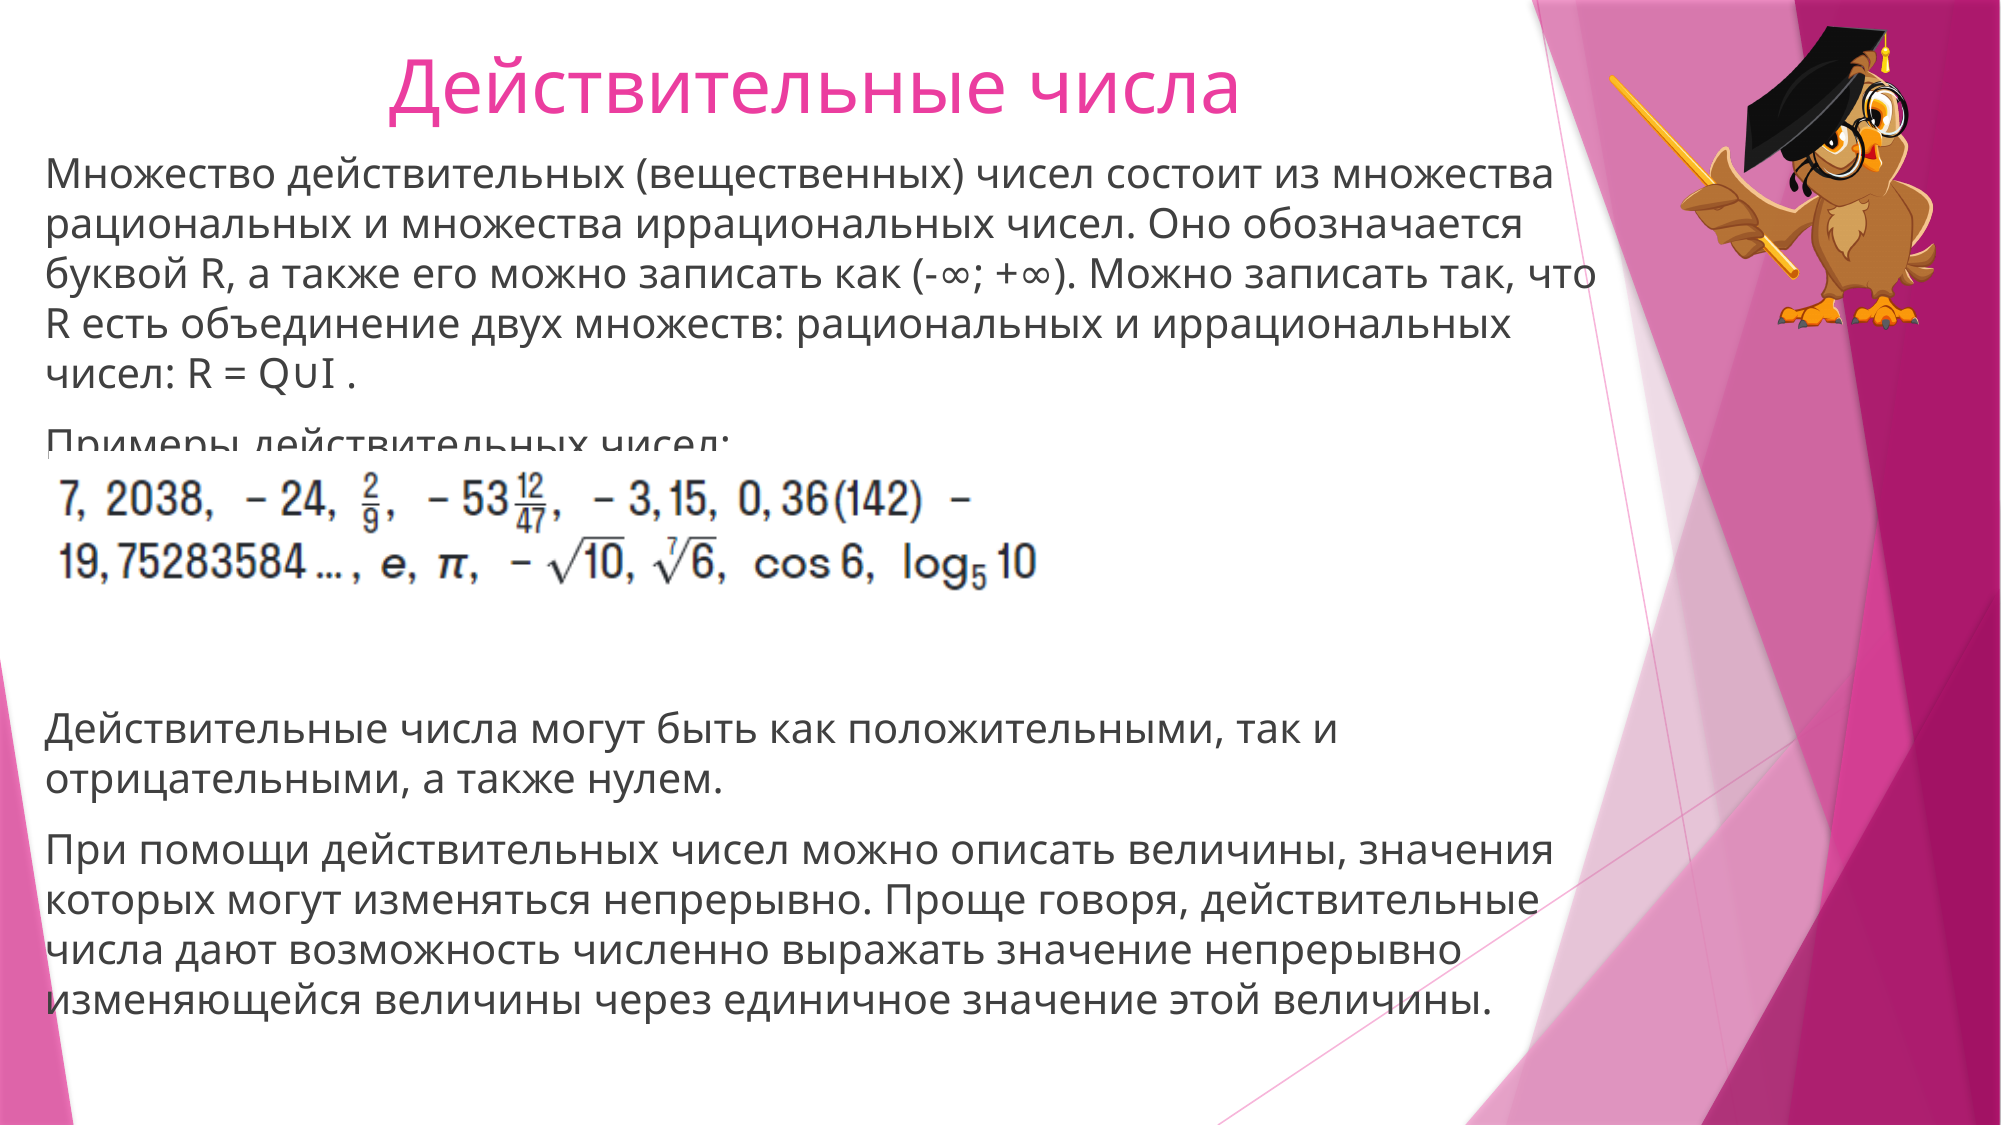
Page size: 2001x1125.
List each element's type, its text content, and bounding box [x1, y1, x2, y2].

list Множество действительных (вещественных) чисел состоит из множества рациональных и множества иррациональных чисел. Оно обозначается буквой R, а также его можно записать как (-∞; +∞). Можно записать так, что R есть объединение двух множеств: рациональных и иррациональных чисел: R = Q∪I . Примеры действительных чисел: Действительные числа могут быть как положительными, так и отрицательными, а также нулем. При помощи действительных чисел можно описать величины, значения которых могут изменяться непрерывно. Проще говоря, действительные числа дают возможность численно выражать значение непрерывно изменяющейся величины через единичное значение этой величины. [29, 139, 1631, 1095]
picture [49, 450, 1049, 617]
title Действительные числа [111, 31, 1522, 139]
picture [1609, 25, 1936, 330]
